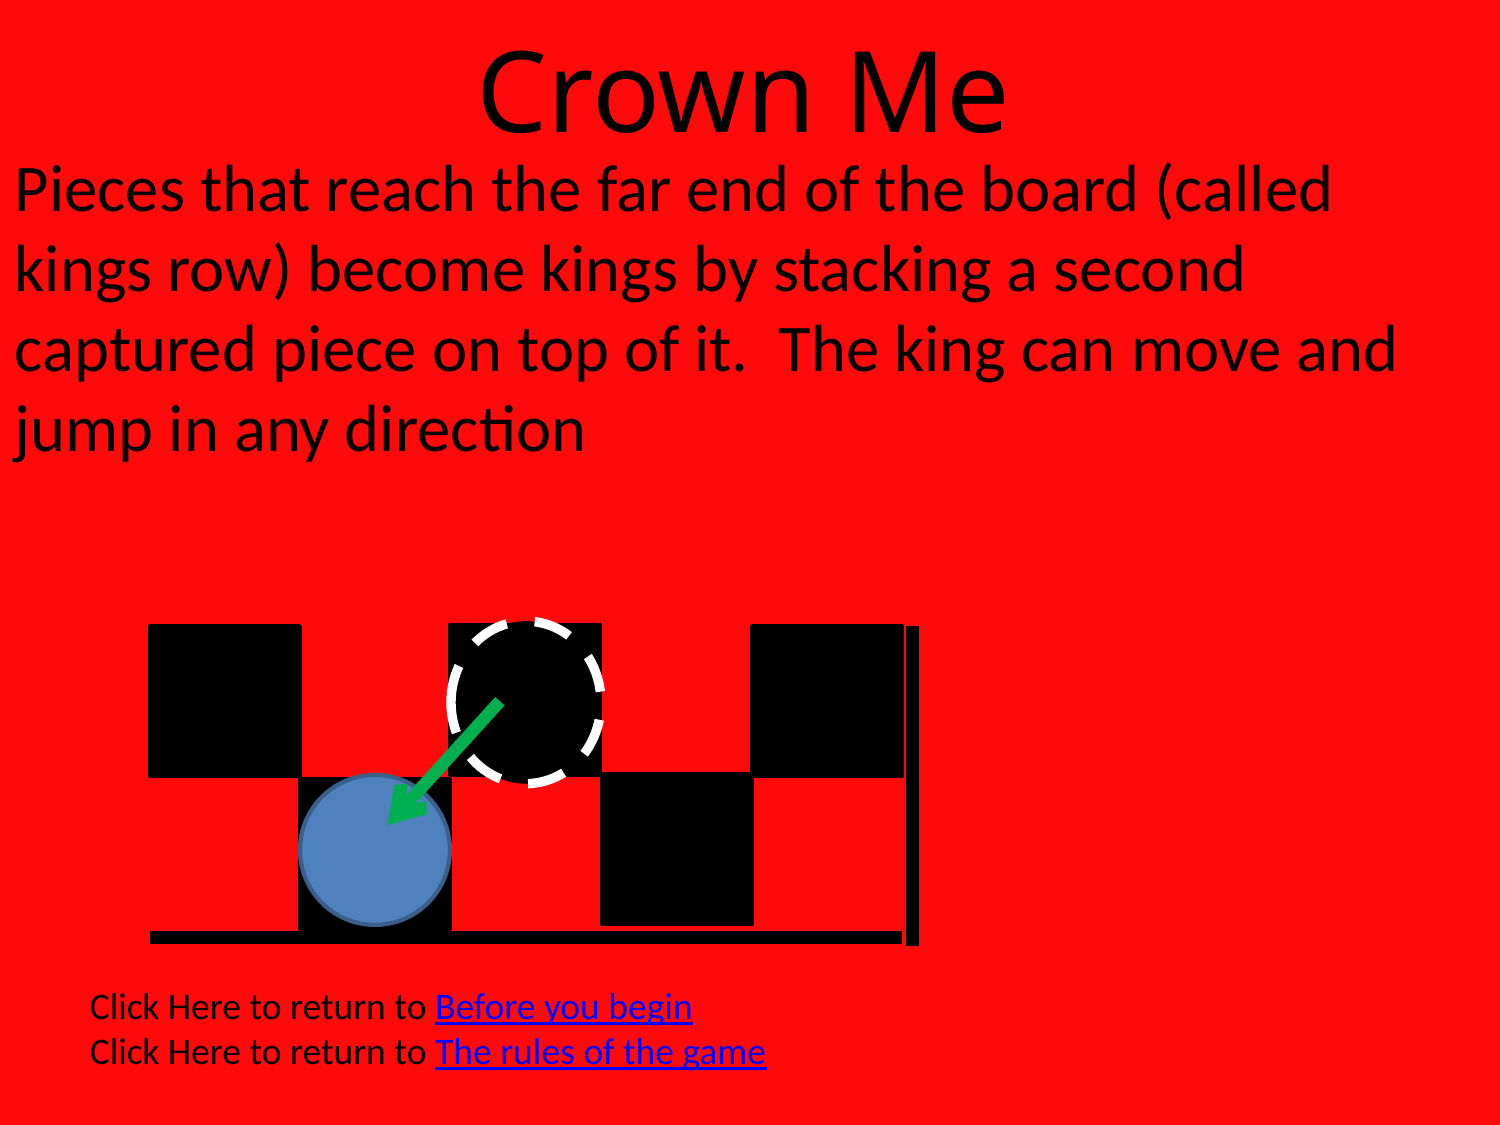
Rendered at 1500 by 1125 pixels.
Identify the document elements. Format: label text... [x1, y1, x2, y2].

text_box [563, 722, 602, 777]
text_box [553, 623, 602, 691]
text_box Pieces that reach the far end of the board (called kings row) become kings by stacking a second captured piece on top of it. The king can move and jump in any direction [0, 137, 1488, 472]
text_box [297, 772, 453, 928]
text_box Click Here to return to Before you begin Click Here to return to The rules of the game [74, 974, 825, 1080]
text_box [387, 701, 501, 826]
text_box [298, 863, 452, 931]
text_box [448, 623, 499, 699]
text_box [449, 619, 604, 786]
text_box [600, 772, 754, 926]
text_box Crown Me [24, 12, 1463, 137]
text_box [750, 624, 904, 778]
text_box [148, 624, 302, 778]
text_box [298, 777, 347, 836]
